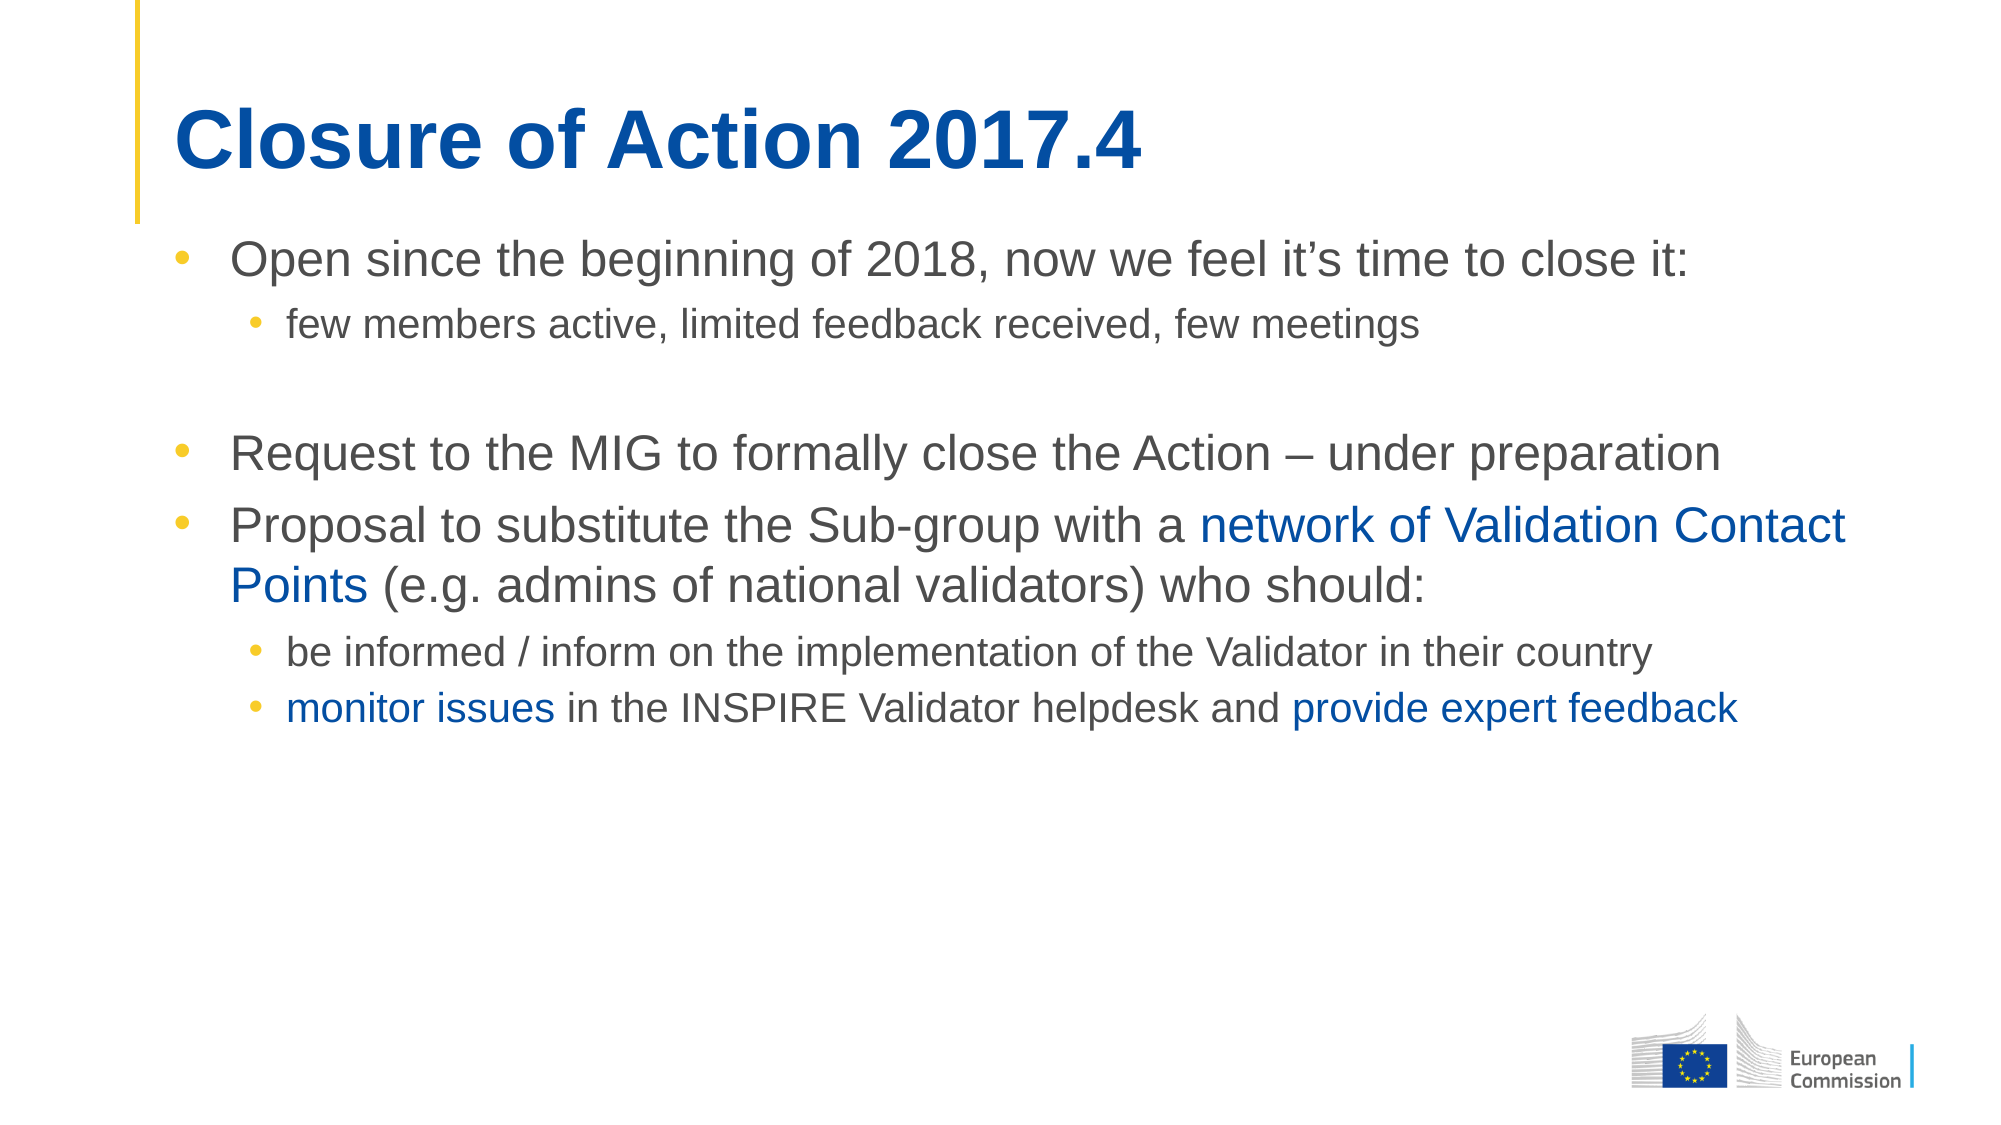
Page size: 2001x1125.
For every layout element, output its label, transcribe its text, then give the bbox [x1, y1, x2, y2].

picture [1631, 1017, 1915, 1091]
list Open since the beginning of 2018, now we feel it’s time to close it: few members active, limited feedback received, few meetings Request to the MIG to formally close the Action – under preparation Proposal to substitute the Sub-group with a network of Validation Contact Points (e.g. admins of national validators) who should: be informed / inform on the implementation of the Validator in their country monitor issues in the INSPIRE Validator helpdesk and provide expert feedback [158, 219, 1929, 1017]
title Closure of Action 2017.4 [159, 58, 1843, 187]
